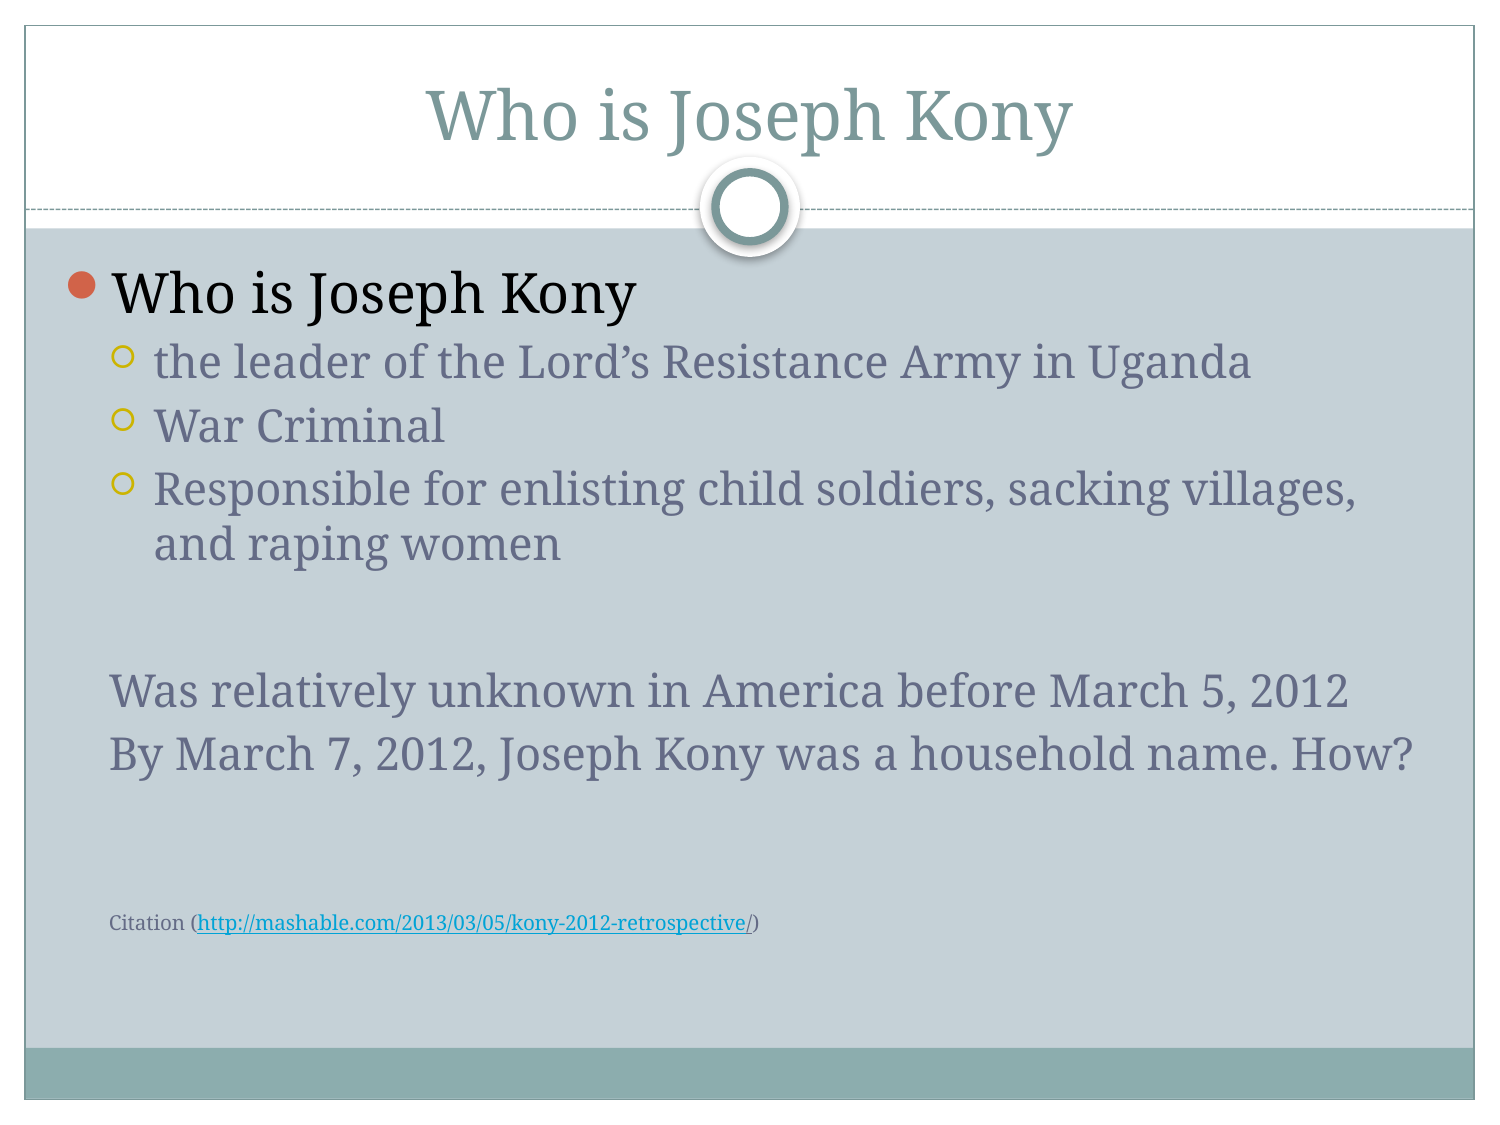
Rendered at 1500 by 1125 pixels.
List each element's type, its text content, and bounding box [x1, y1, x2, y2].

list Who is Joseph Kony the leader of the Lord’s Resistance Army in Uganda War Criminal Responsible for enlisting child soldiers, sacking villages, and raping women Was relatively unknown in America before March 5, 2012 By March 7, 2012, Joseph Kony was a household name. How? Citation (http://mashable.com/2013/03/05/kony-2012-retrospective/) [49, 250, 1445, 1001]
title Who is Joseph Kony [49, 37, 1450, 162]
